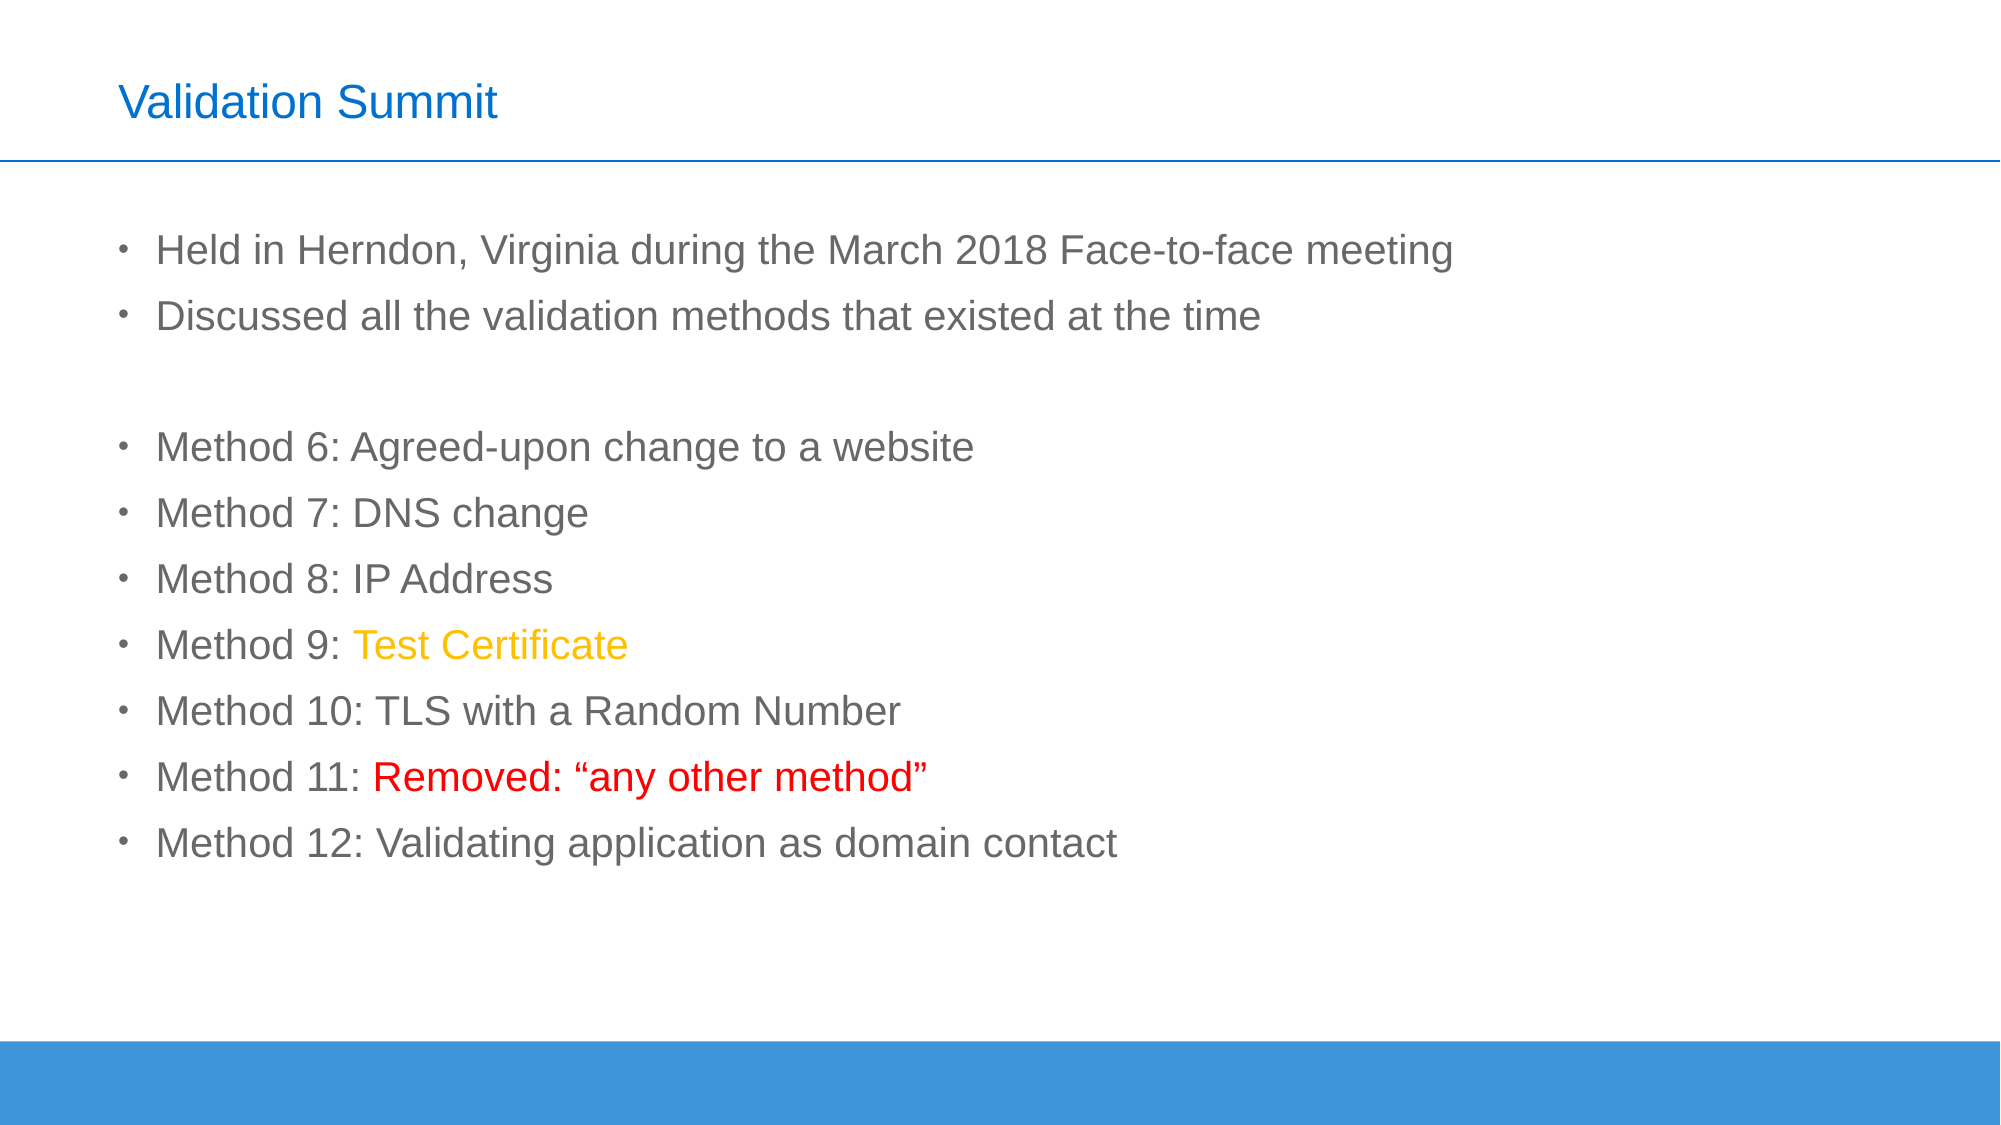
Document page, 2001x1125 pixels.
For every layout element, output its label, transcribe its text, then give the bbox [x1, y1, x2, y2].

title Validation Summit [103, 69, 1457, 137]
list Held in Herndon, Virginia during the March 2018 Face-to-face meeting Discussed all the validation methods that existed at the time Method 6: Agreed-upon change to a website Method 7: DNS change Method 8: IP Address Method 9: Test Certificate Method 10: TLS with a Random Number Method 11: Removed: “any other method” Method 12: Validating application as domain contact [103, 220, 1897, 989]
